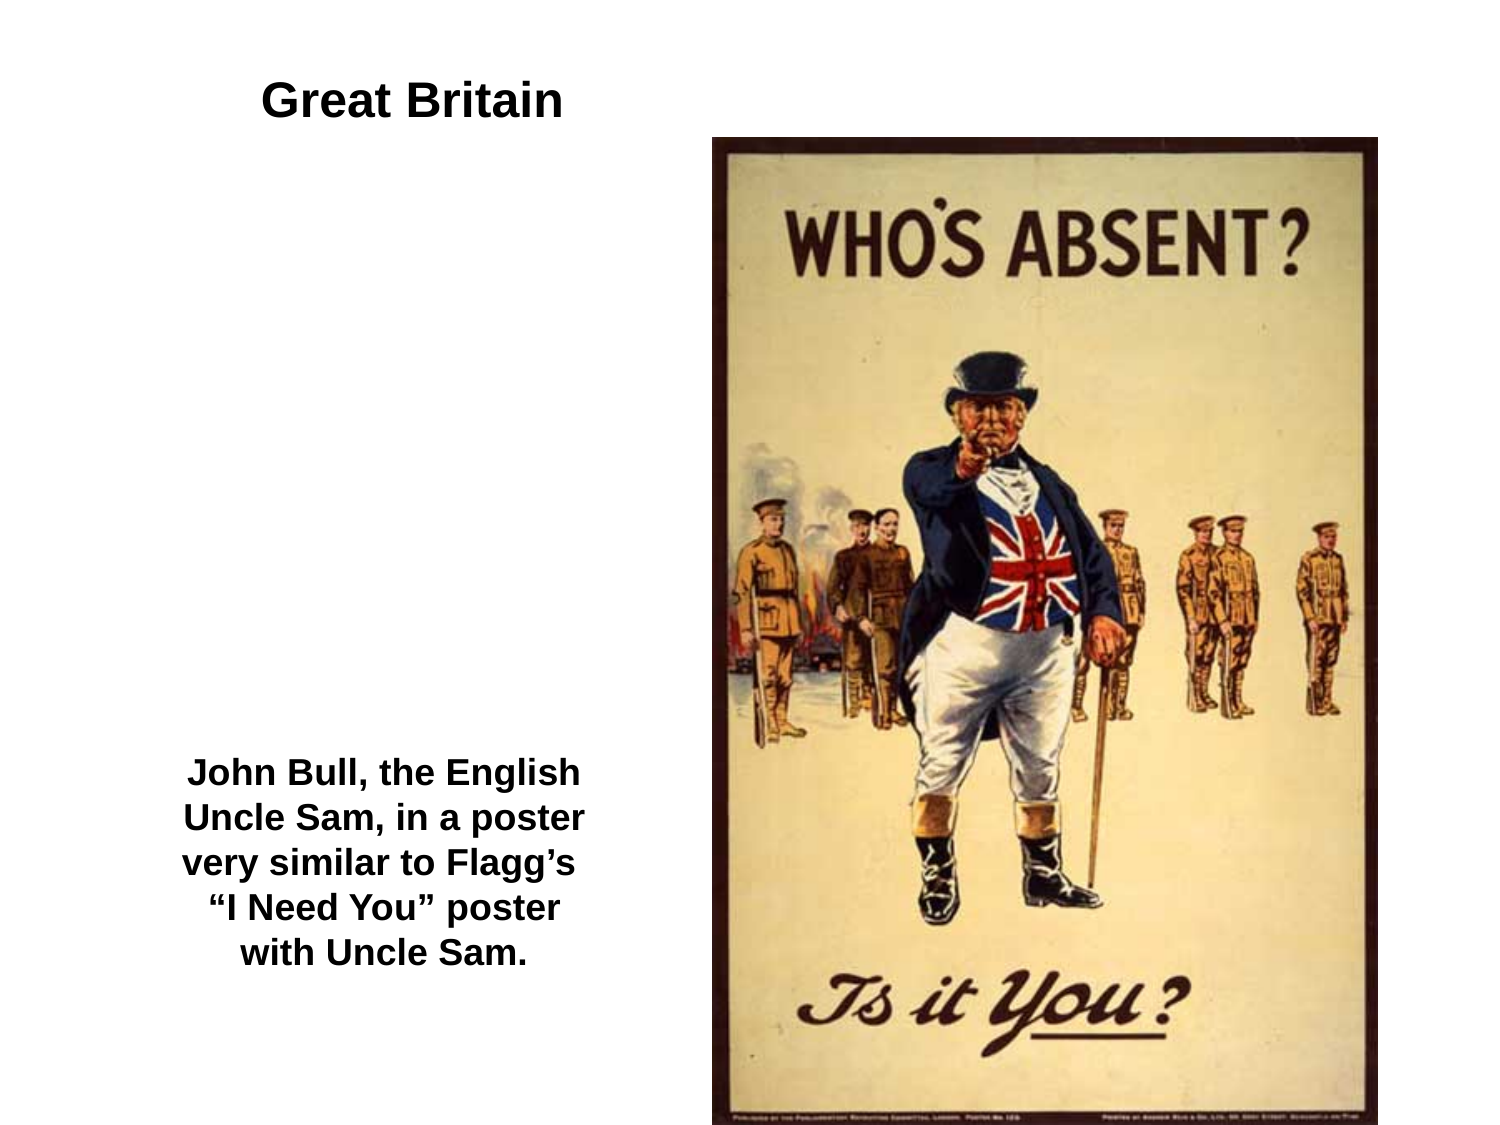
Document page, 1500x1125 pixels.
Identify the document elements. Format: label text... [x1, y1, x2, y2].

title Great Britain [74, 44, 751, 151]
picture [712, 137, 1378, 1125]
text_box John Bull, the English Uncle Sam, in a poster very similar to Flagg’s “I Need You” poster with Uncle Sam. [24, 687, 707, 1033]
